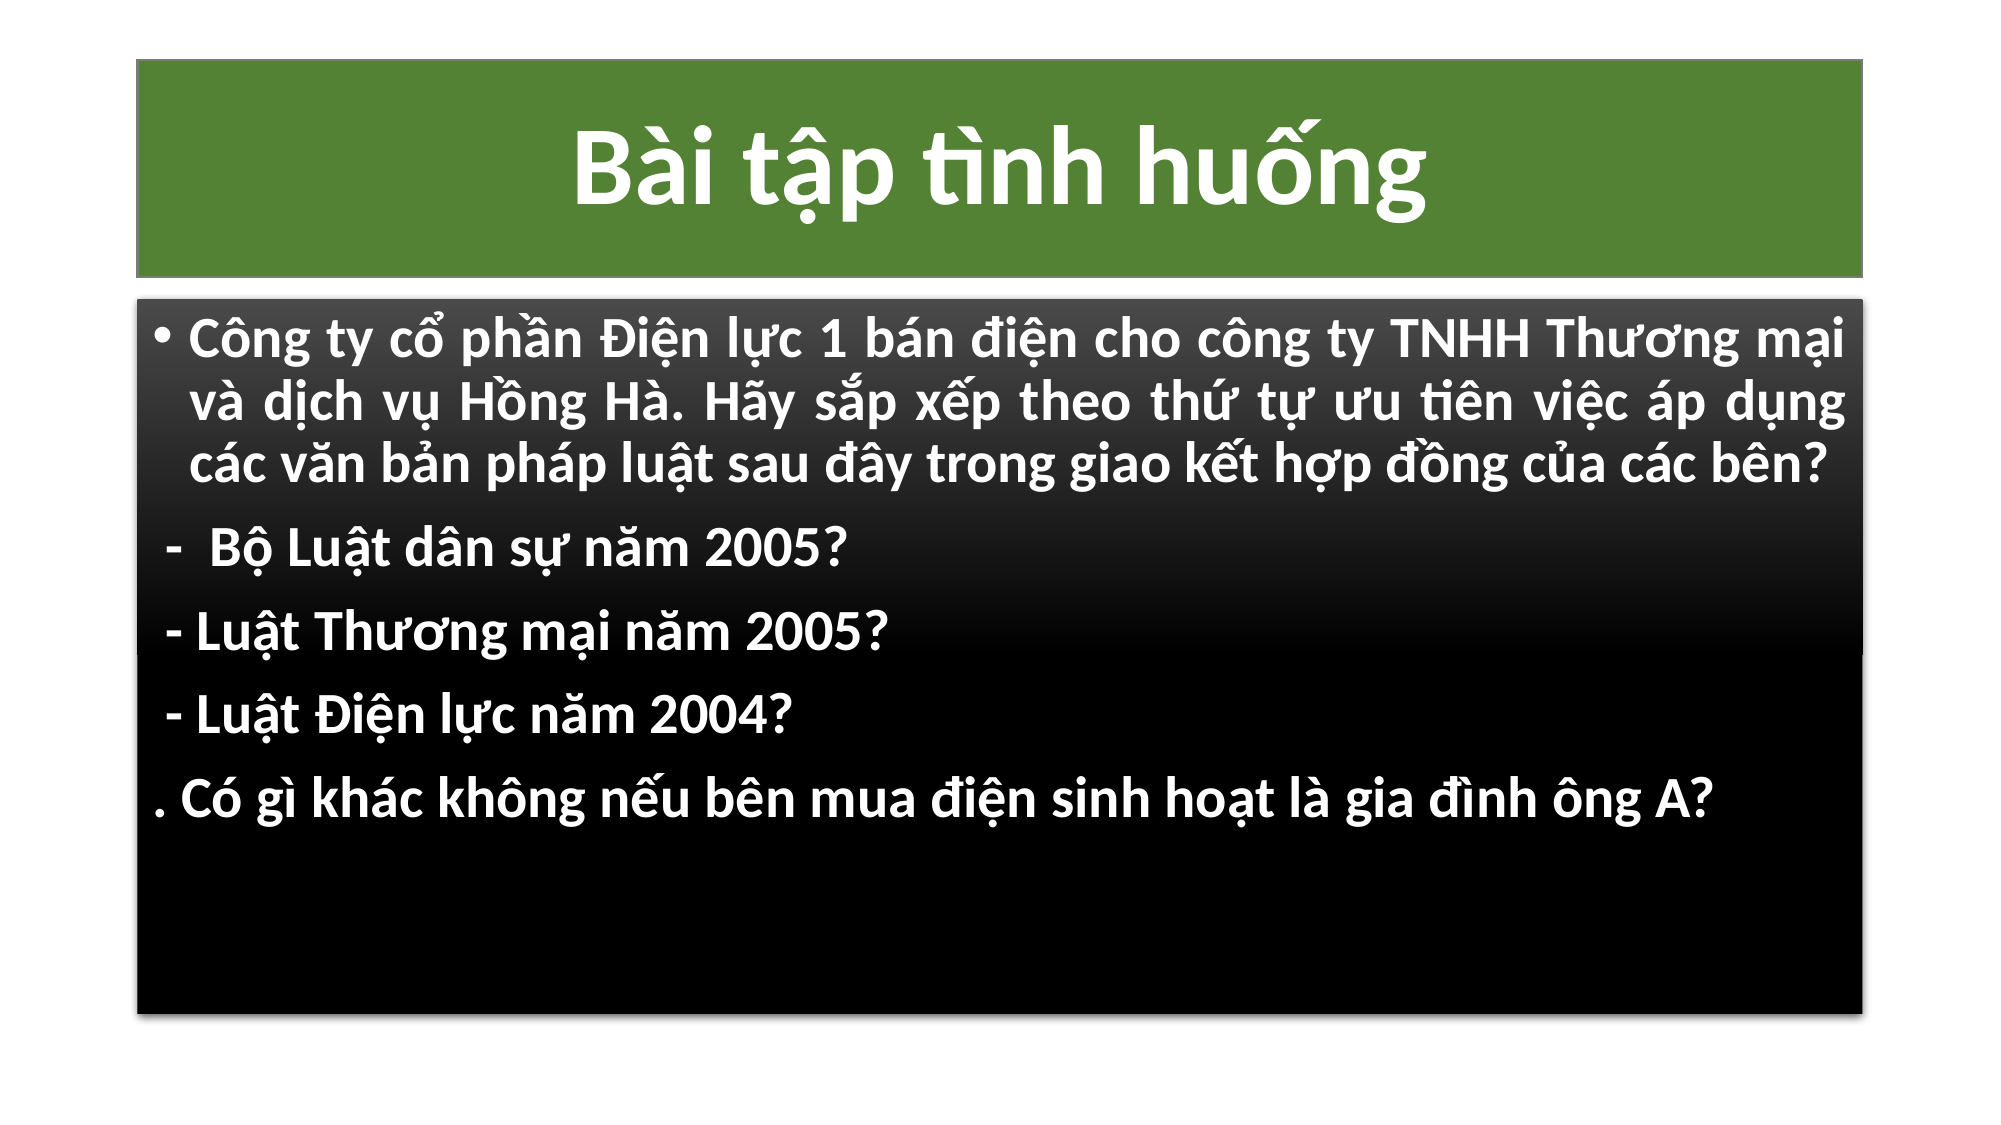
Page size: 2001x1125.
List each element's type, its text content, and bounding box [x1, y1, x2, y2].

list Công ty cổ phần Điện lực 1 bán điện cho công ty TNHH Thương mại và dịch vụ Hồng Hà. Hãy sắp xếp theo thứ tự ưu tiên việc áp dụng các văn bản pháp luật sau đây trong giao kết hợp đồng của các bên? - Bộ Luật dân sự năm 2005? - Luật Thương mại năm 2005? - Luật Điện lực năm 2004? . Có gì khác không nếu bên mua điện sinh hoạt là gia đình ông A? [137, 299, 1863, 1014]
title Bài tập tình huống [136, 59, 1863, 278]
